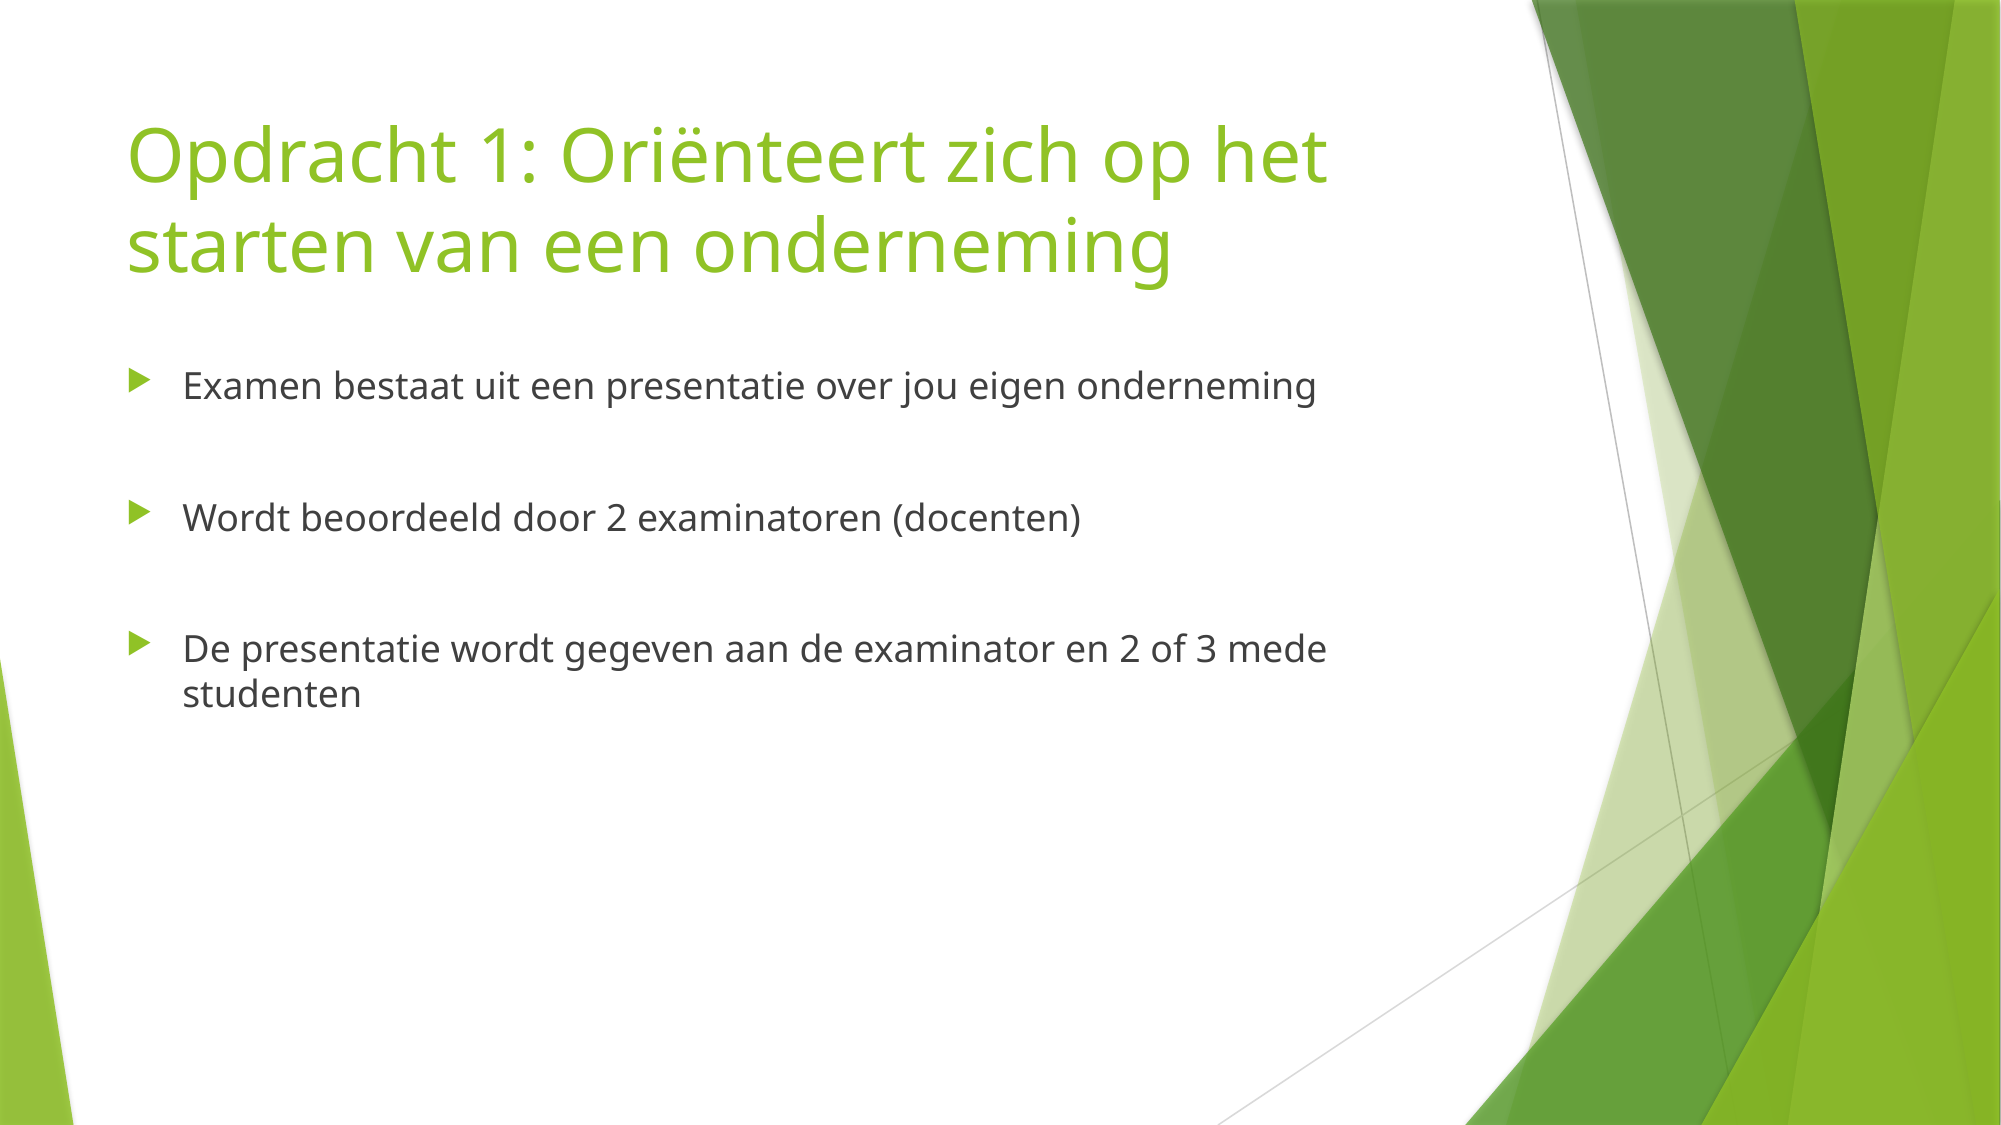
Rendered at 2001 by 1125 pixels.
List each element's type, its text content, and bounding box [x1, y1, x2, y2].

title Opdracht 1: Oriënteert zich op het starten van een onderneming [111, 99, 1522, 317]
list Examen bestaat uit een presentatie over jou eigen onderneming Wordt beoordeeld door 2 examinatoren (docenten) De presentatie wordt gegeven aan de examinator en 2 of 3 mede studenten [111, 354, 1522, 992]
